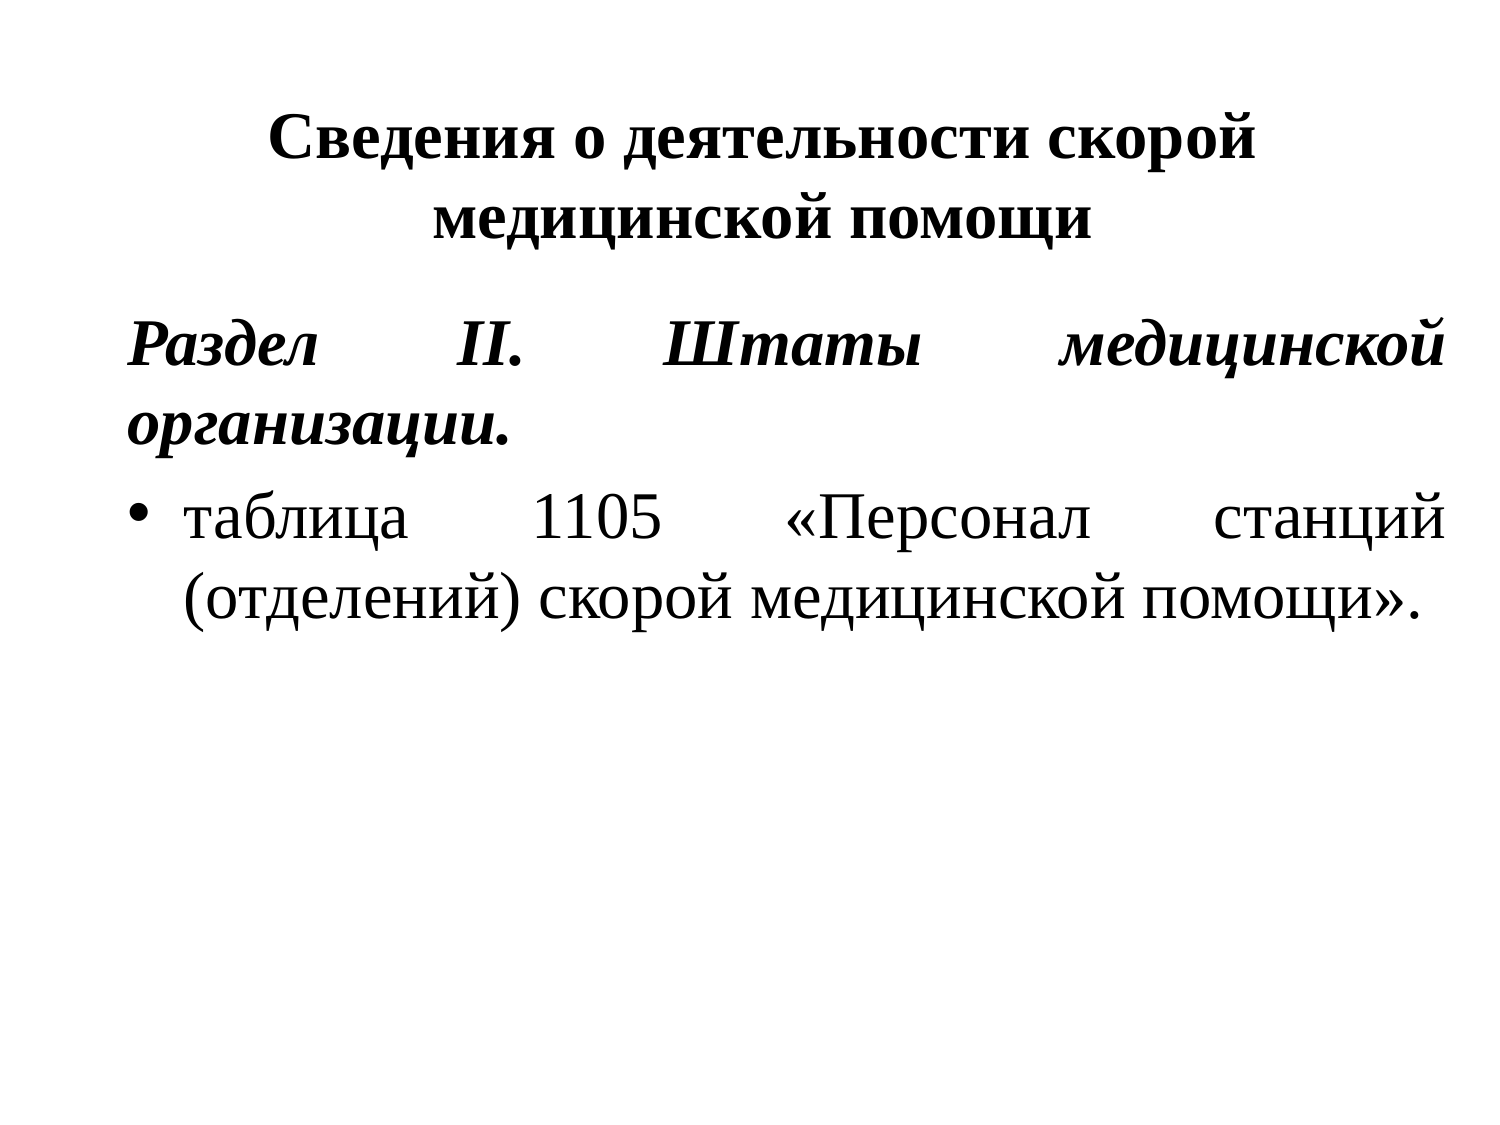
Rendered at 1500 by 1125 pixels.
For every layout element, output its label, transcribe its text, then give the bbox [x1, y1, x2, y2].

list Раздел II. Штаты медицинской организации. таблица 1105 «Персонал станций (отделений) скорой медицинской помощи». [112, 290, 1463, 1034]
title Сведения о деятельности скорой медицинской помощи [76, 78, 1449, 266]
